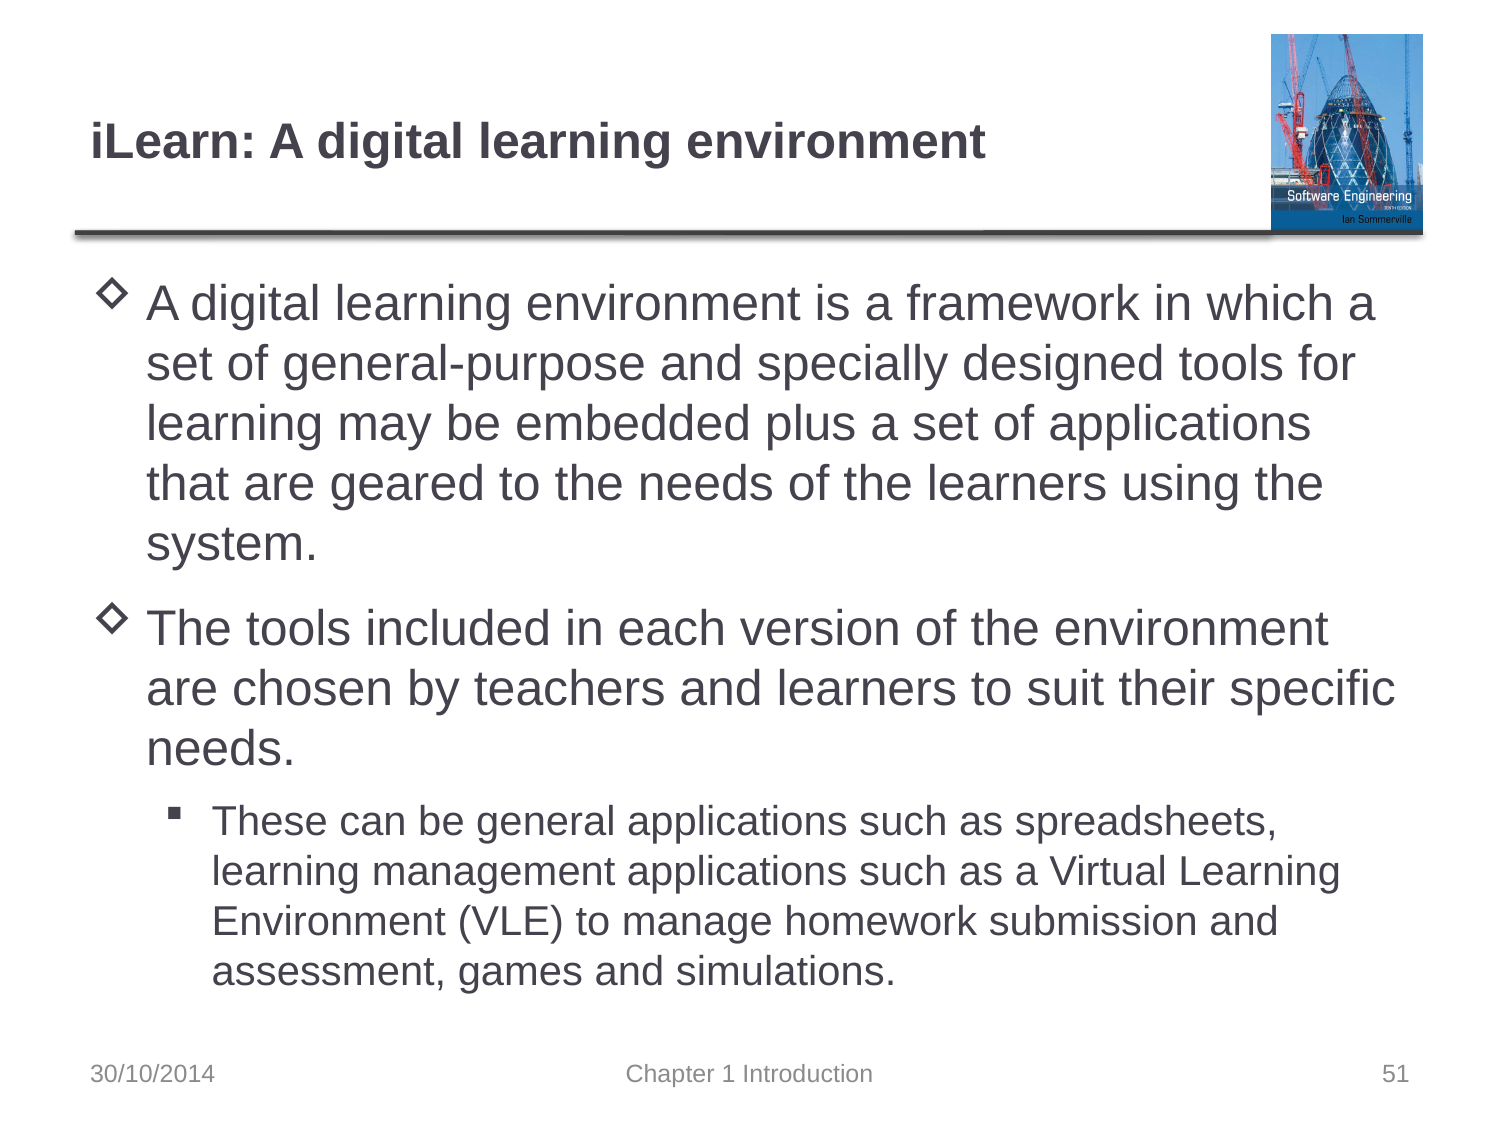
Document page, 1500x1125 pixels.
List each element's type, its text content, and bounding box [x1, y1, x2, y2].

footer Chapter 1 Introduction [512, 1042, 988, 1103]
list A digital learning environment is a framework in which a set of general-purpose and specially designed tools for learning may be embedded plus a set of applications that are geared to the needs of the learners using the system. The tools included in each version of the environment are chosen by teachers and learners to suit their specific needs. These can be general applications such as spreadsheets, learning management applications such as a Virtual Learning Environment (VLE) to manage homework submission and assessment, games and simulations. [75, 262, 1425, 1005]
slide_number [75, 1042, 425, 1103]
picture [1271, 34, 1423, 230]
title iLearn: A digital learning environment [74, 44, 1272, 233]
slide_number 51 [1074, 1042, 1425, 1103]
